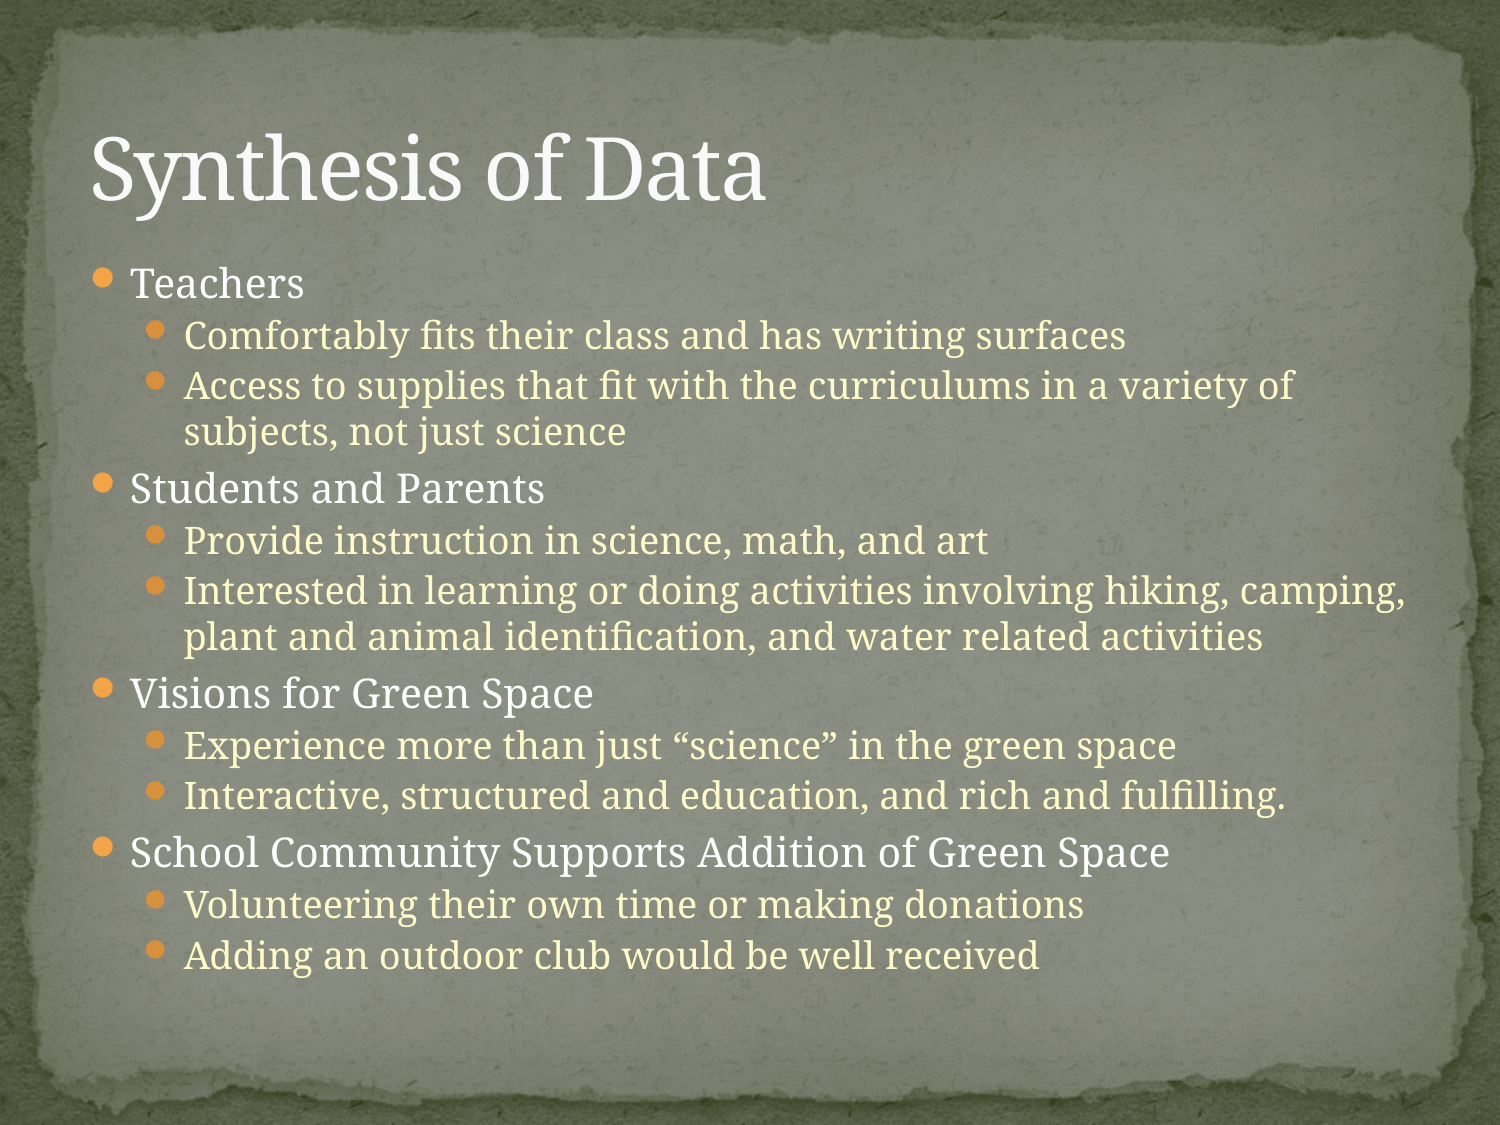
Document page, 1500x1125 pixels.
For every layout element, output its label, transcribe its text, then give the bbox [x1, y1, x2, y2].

title Synthesis of Data [74, 24, 1425, 225]
list Teachers Comfortably fits their class and has writing surfaces Access to supplies that fit with the curriculums in a variety of subjects, not just science Students and Parents Provide instruction in science, math, and art Interested in learning or doing activities involving hiking, camping, plant and animal identification, and water related activities Visions for Green Space Experience more than just “science” in the green space Interactive, structured and education, and rich and fulfilling. School Community Supports Addition of Green Space Volunteering their own time or making donations Adding an outdoor club would be well received [75, 249, 1425, 1000]
